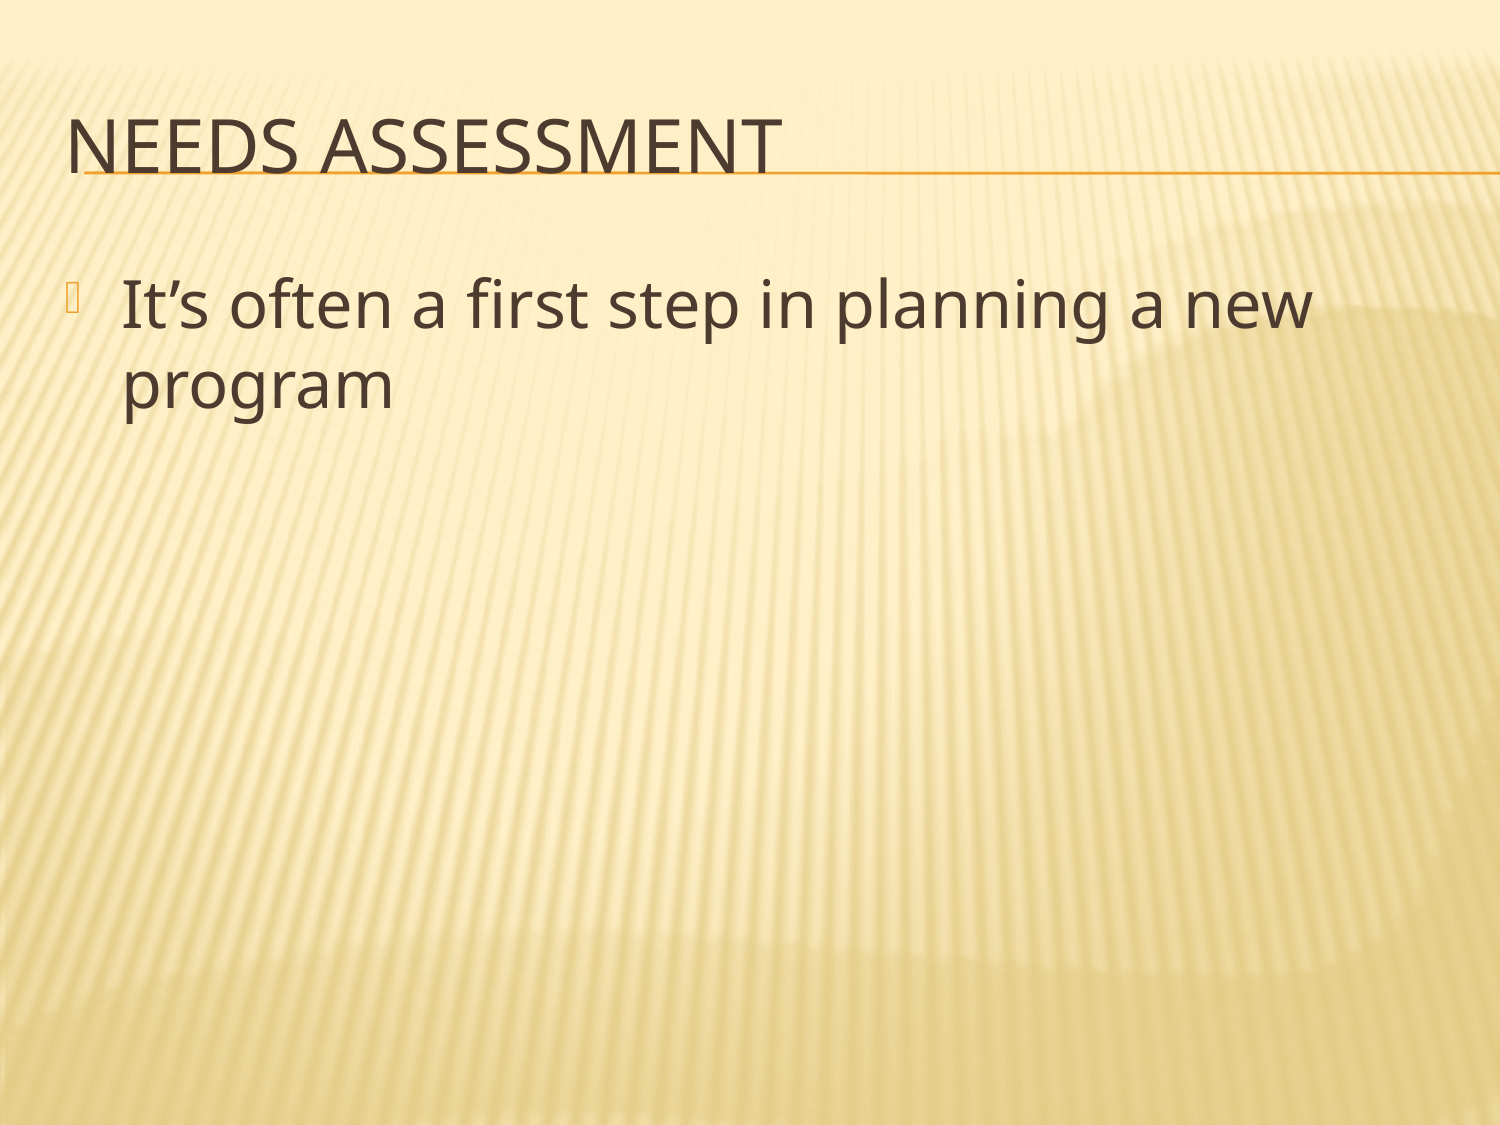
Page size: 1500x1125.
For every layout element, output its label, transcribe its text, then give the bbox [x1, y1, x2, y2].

list It’s often a first step in planning a new program [50, 254, 1475, 998]
title Needs Assessment [50, 75, 1475, 213]
